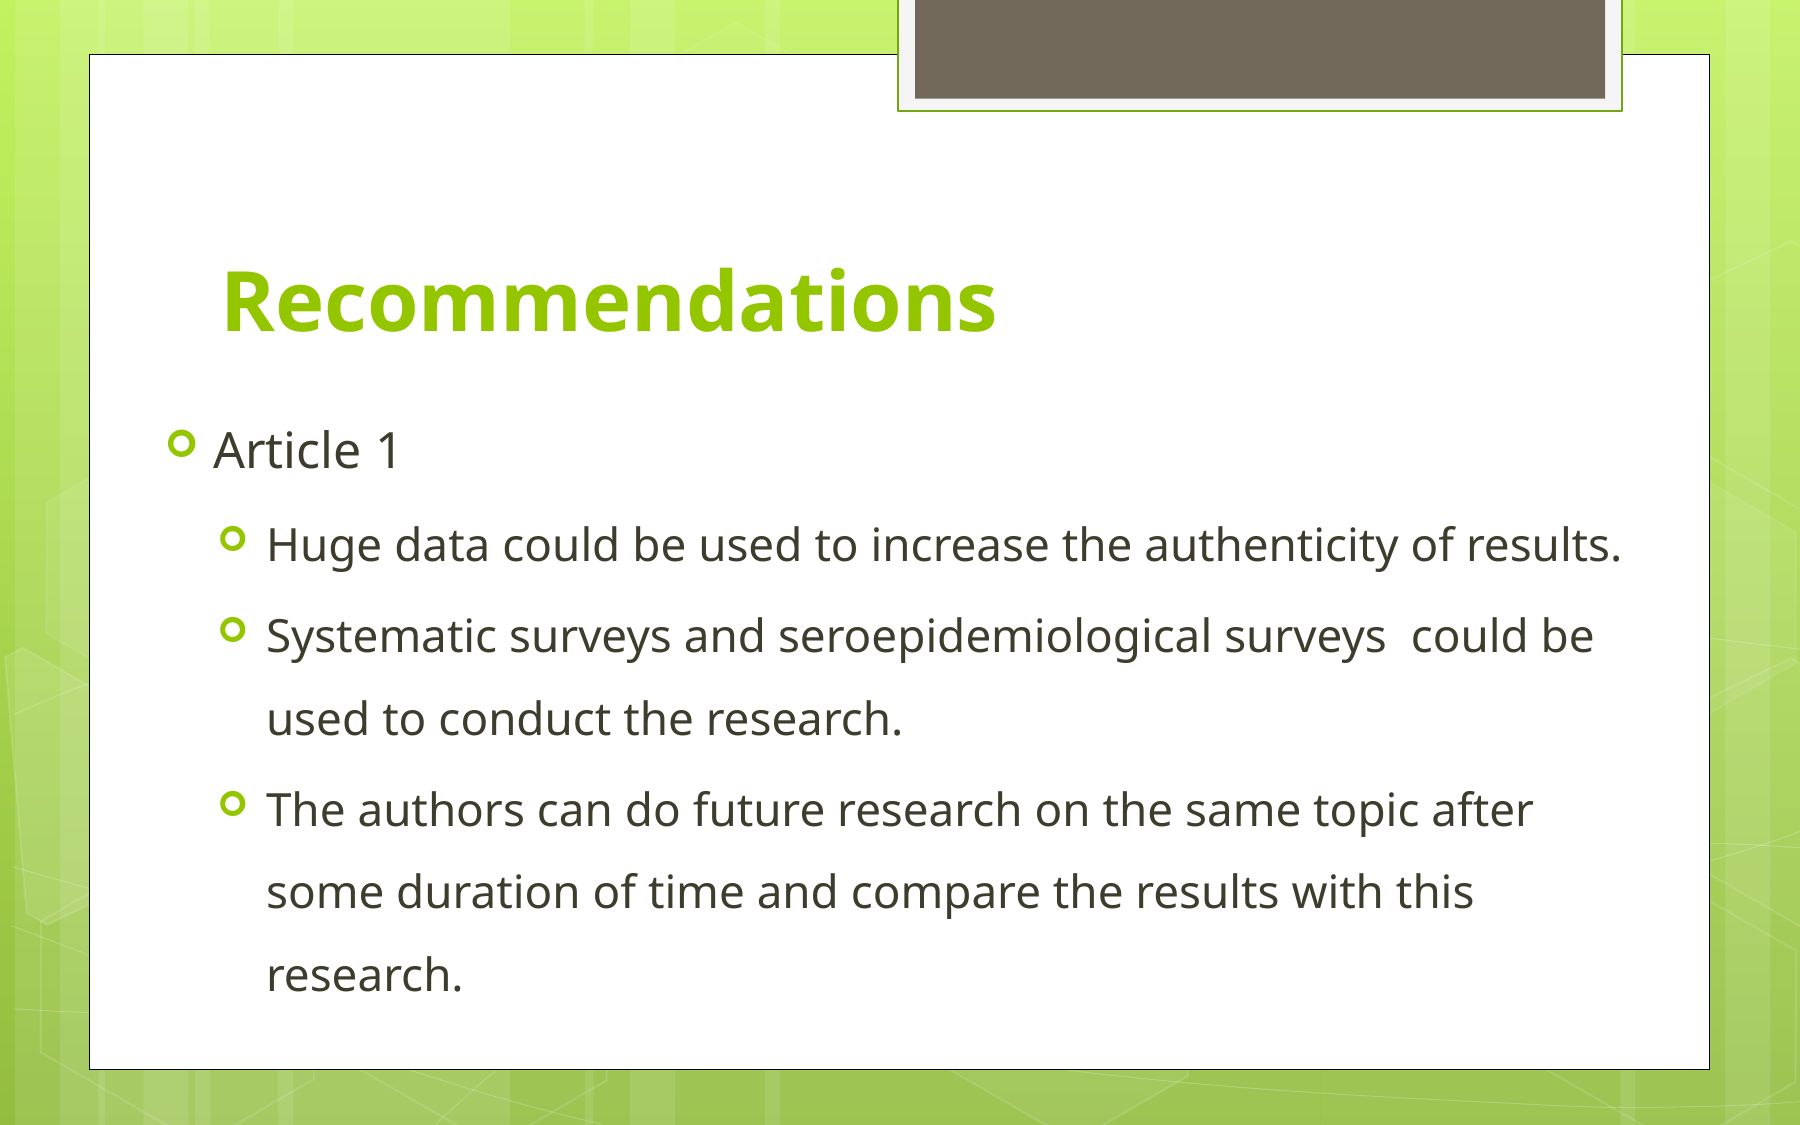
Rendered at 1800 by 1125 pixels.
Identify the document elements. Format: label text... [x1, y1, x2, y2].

list Article 1 Huge data could be used to increase the authenticity of results. Systematic surveys and seroepidemiological surveys could be used to conduct the research. The authors can do future research on the same topic after some duration of time and compare the results with this research. [137, 381, 1663, 1038]
title Recommendations [205, 168, 1589, 357]
